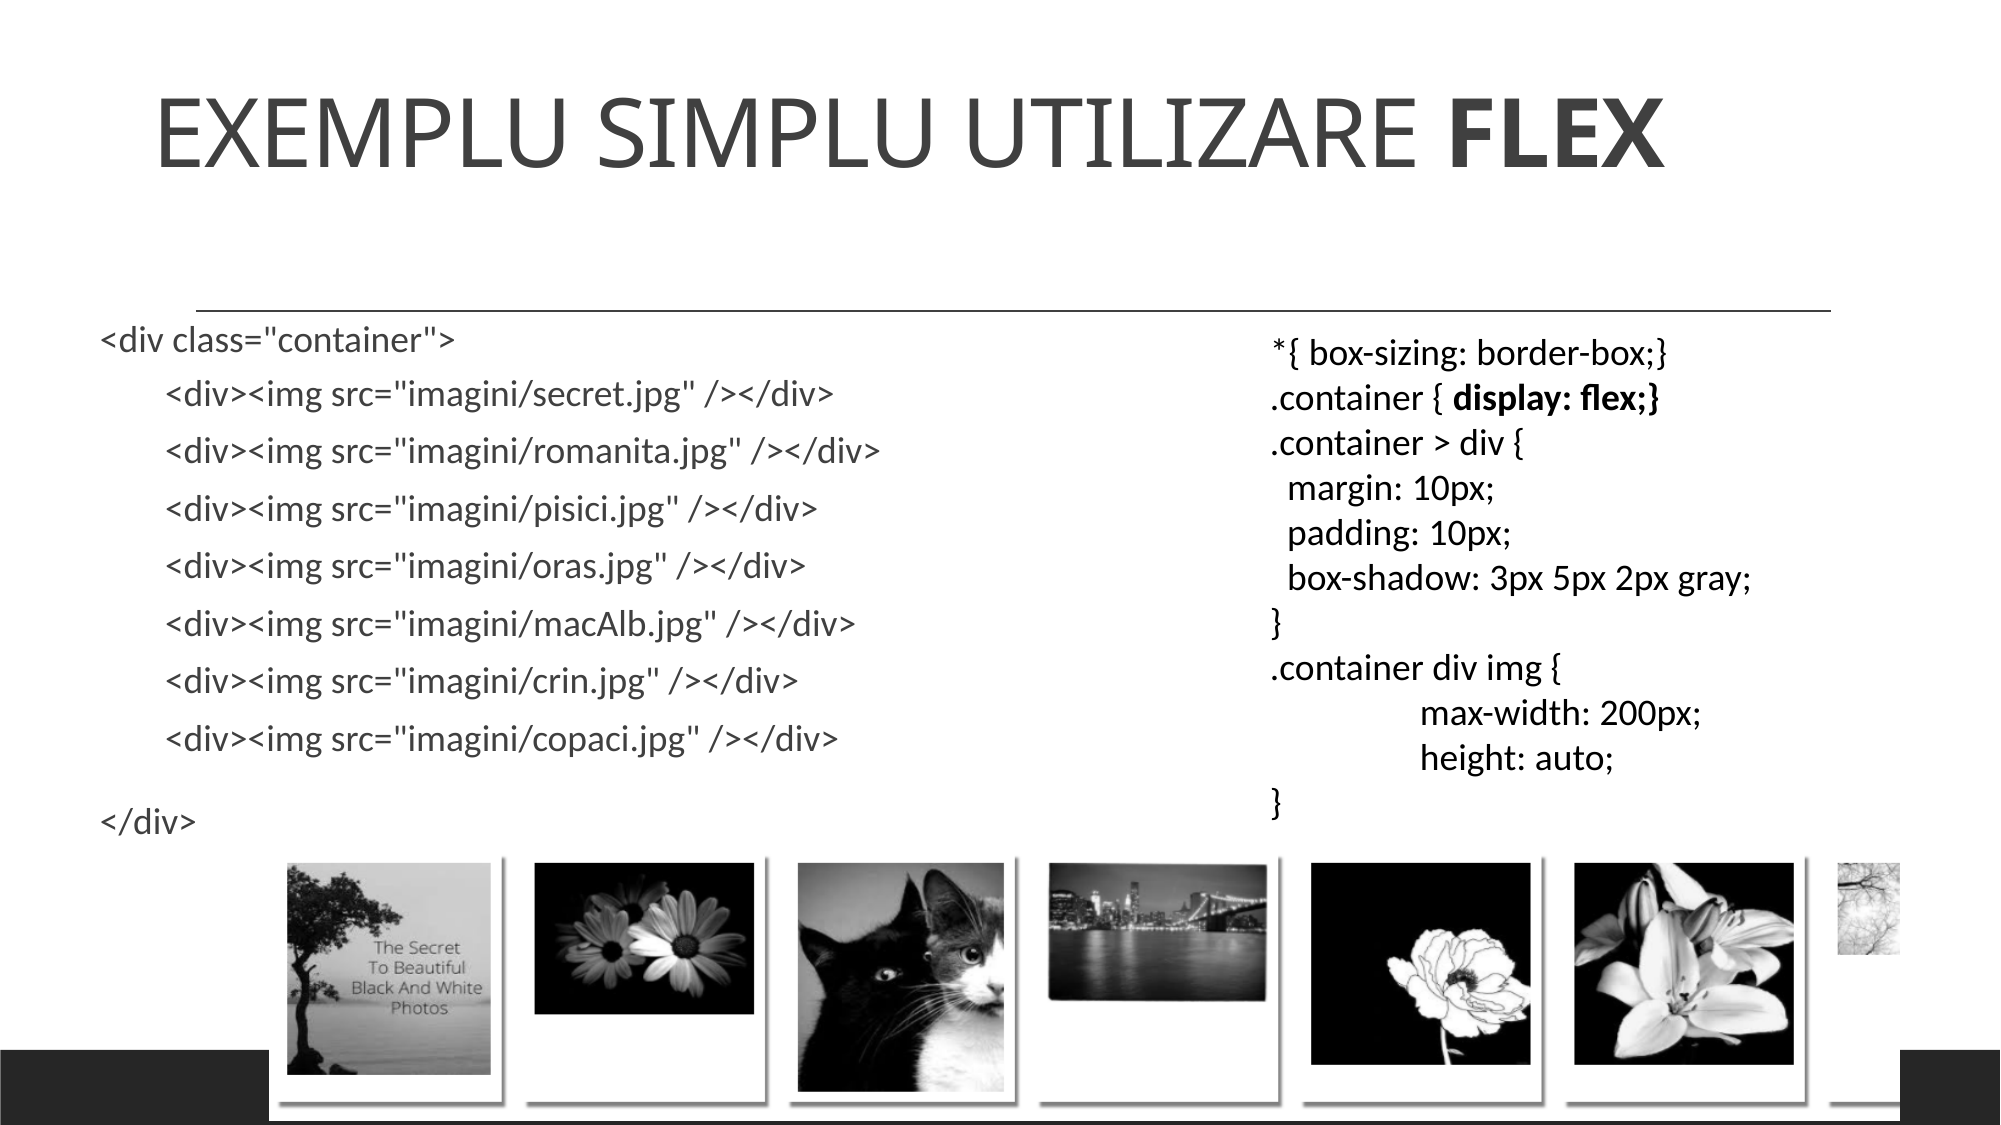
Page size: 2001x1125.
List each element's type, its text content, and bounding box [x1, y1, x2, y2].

text_box *{ box-sizing: border-box;} .container { display: flex;} .container > div { margin: 10px; padding: 10px; box-shadow: 3px 5px 2px gray; } .container div img { max-width: 200px; height: auto; } [1255, 320, 1863, 831]
picture [269, 844, 1901, 1121]
list <div class="container"> <div><img src="imagini/secret.jpg" /></div> <div><img src="imagini/romanita.jpg" /></div> <div><img src="imagini/pisici.jpg" /></div> <div><img src="imagini/oras.jpg" /></div> <div><img src="imagini/macAlb.jpg" /></div> <div><img src="imagini/crin.jpg" /></div> <div><img src="imagini/copaci.jpg" /></div> </div> [99, 303, 935, 854]
title EXEMPLU SIMPLU UTILIZARE FLEX [137, 59, 1863, 197]
